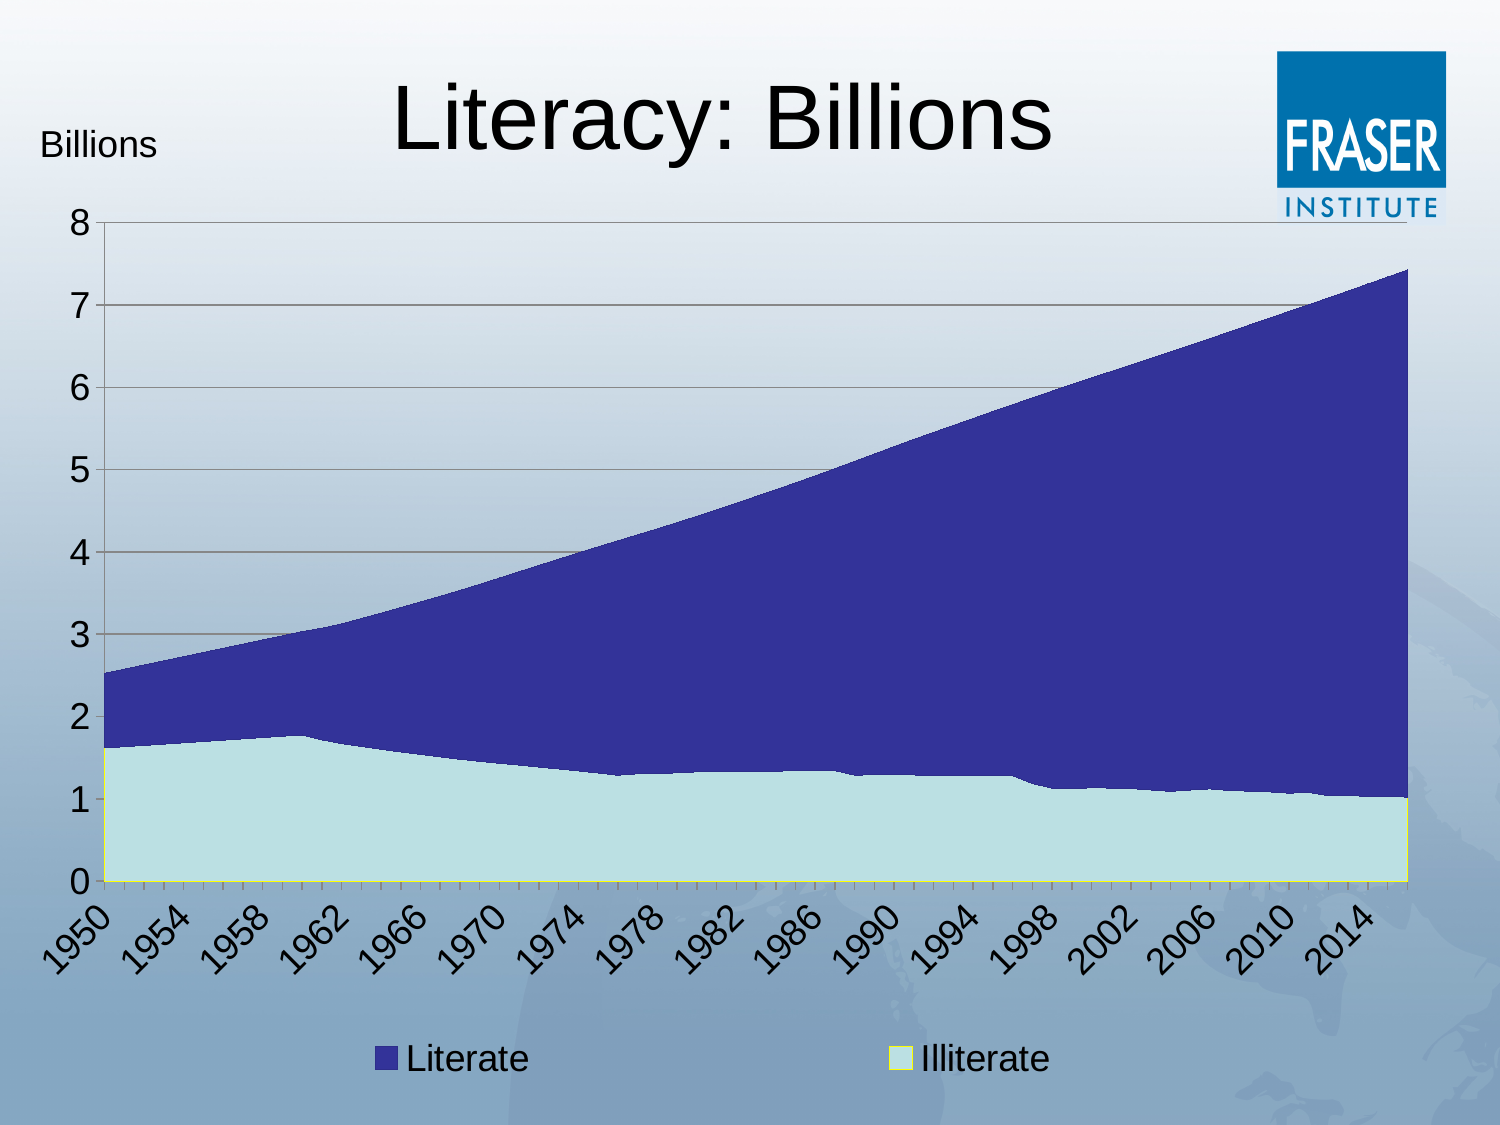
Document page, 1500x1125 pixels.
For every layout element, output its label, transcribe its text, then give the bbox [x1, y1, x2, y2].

title Literacy: Billions [48, 18, 1399, 105]
chart [24, 106, 1422, 1108]
picture [0, 0, 1500, 1125]
